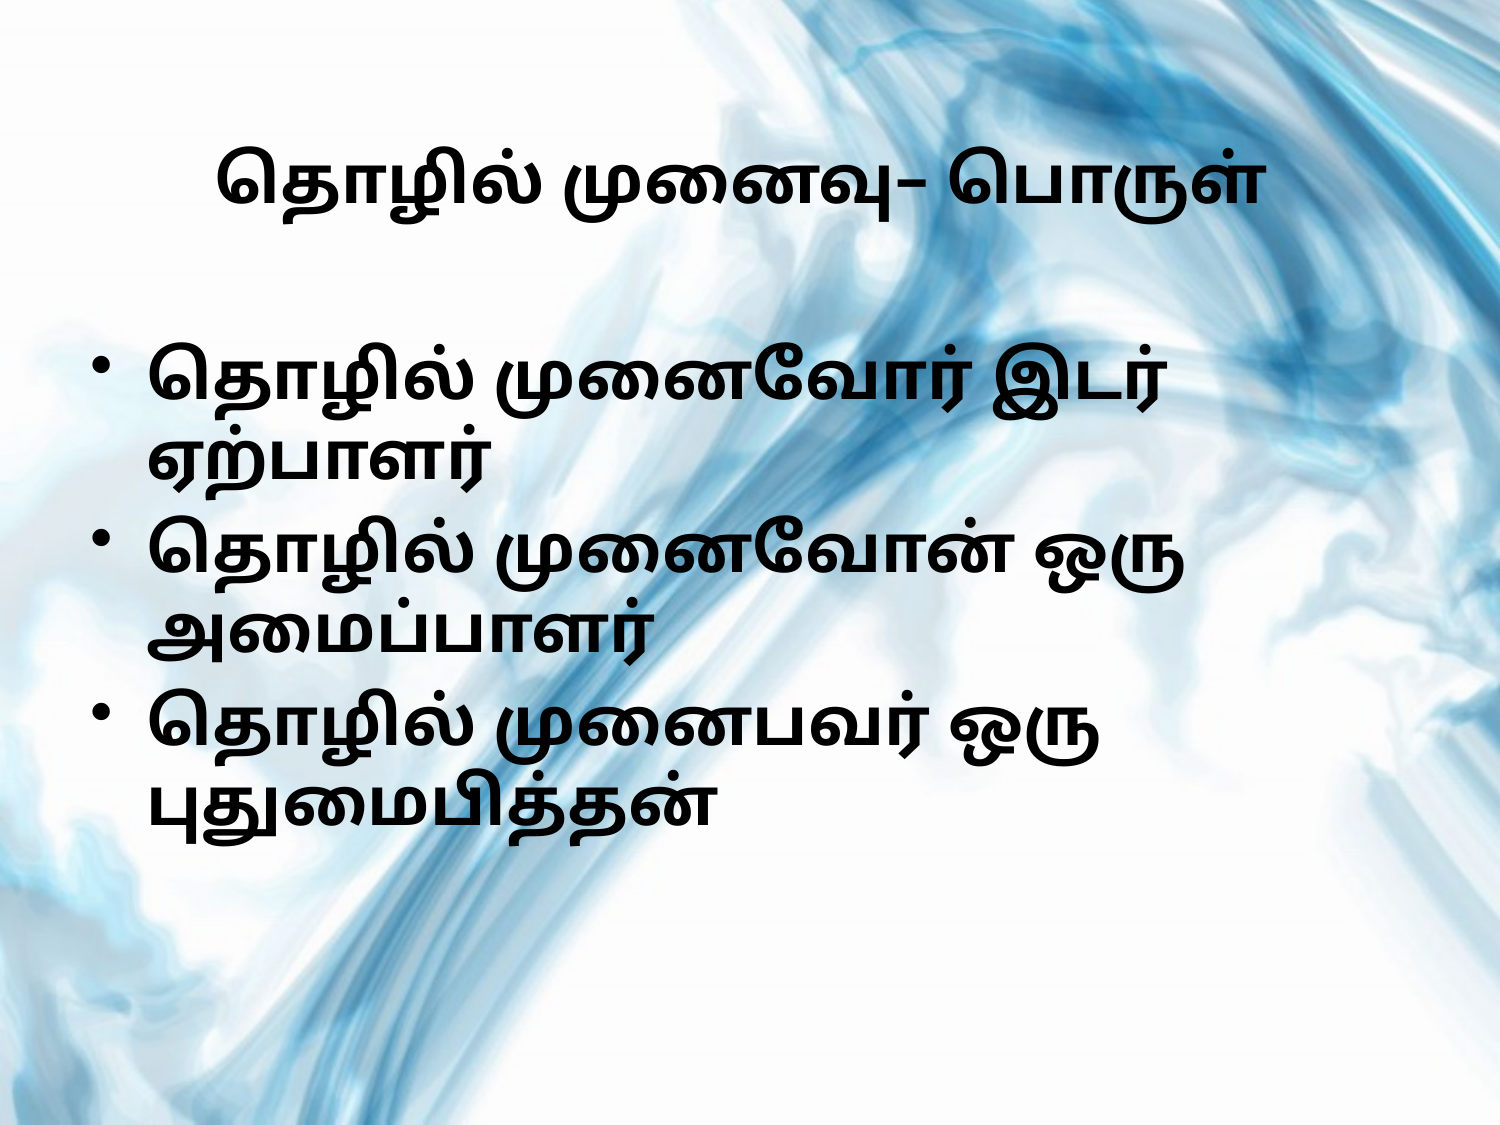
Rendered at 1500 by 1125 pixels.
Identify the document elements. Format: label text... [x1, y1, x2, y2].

title தொழில் முனைவு– பொருள் [74, 98, 1426, 257]
picture [0, 0, 1500, 1125]
list தொழில் முனைவோர் இடர் ஏற்பாளர் தொழில் முனைவோன் ஒரு அமைப்பாளர் தொழில் முனைபவர் ஒரு புதுமைபித்தன் [74, 324, 1426, 1006]
